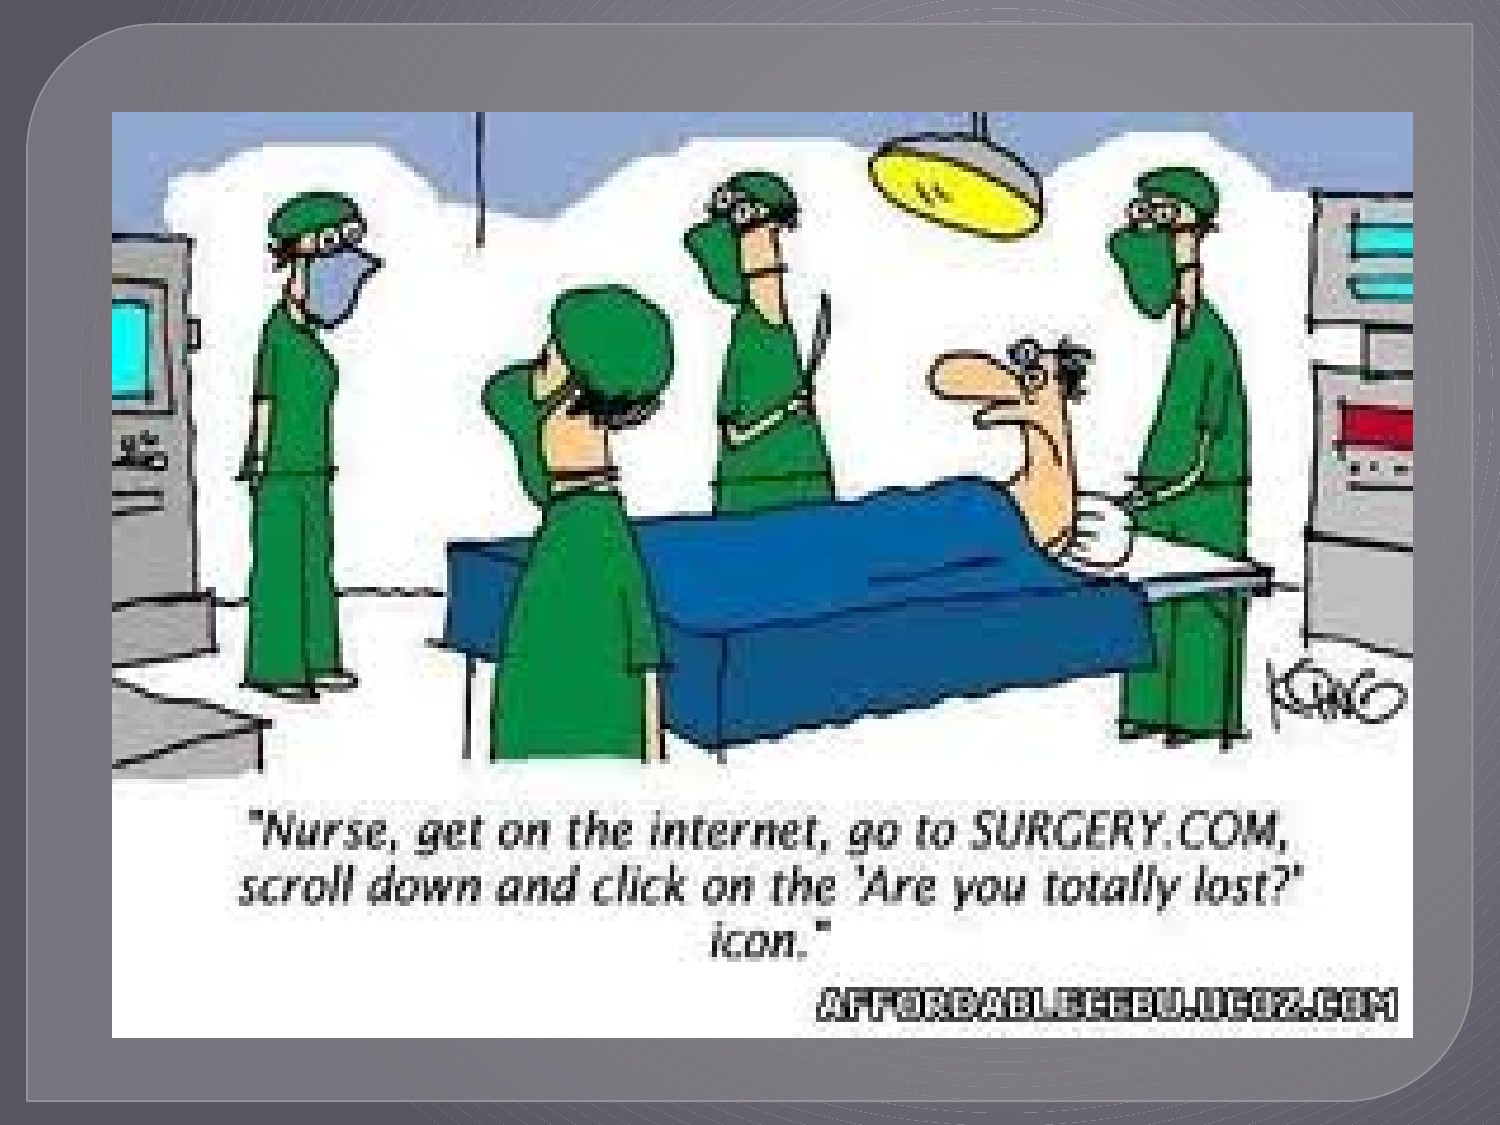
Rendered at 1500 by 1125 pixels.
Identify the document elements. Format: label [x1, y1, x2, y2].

picture [112, 112, 1413, 1038]
